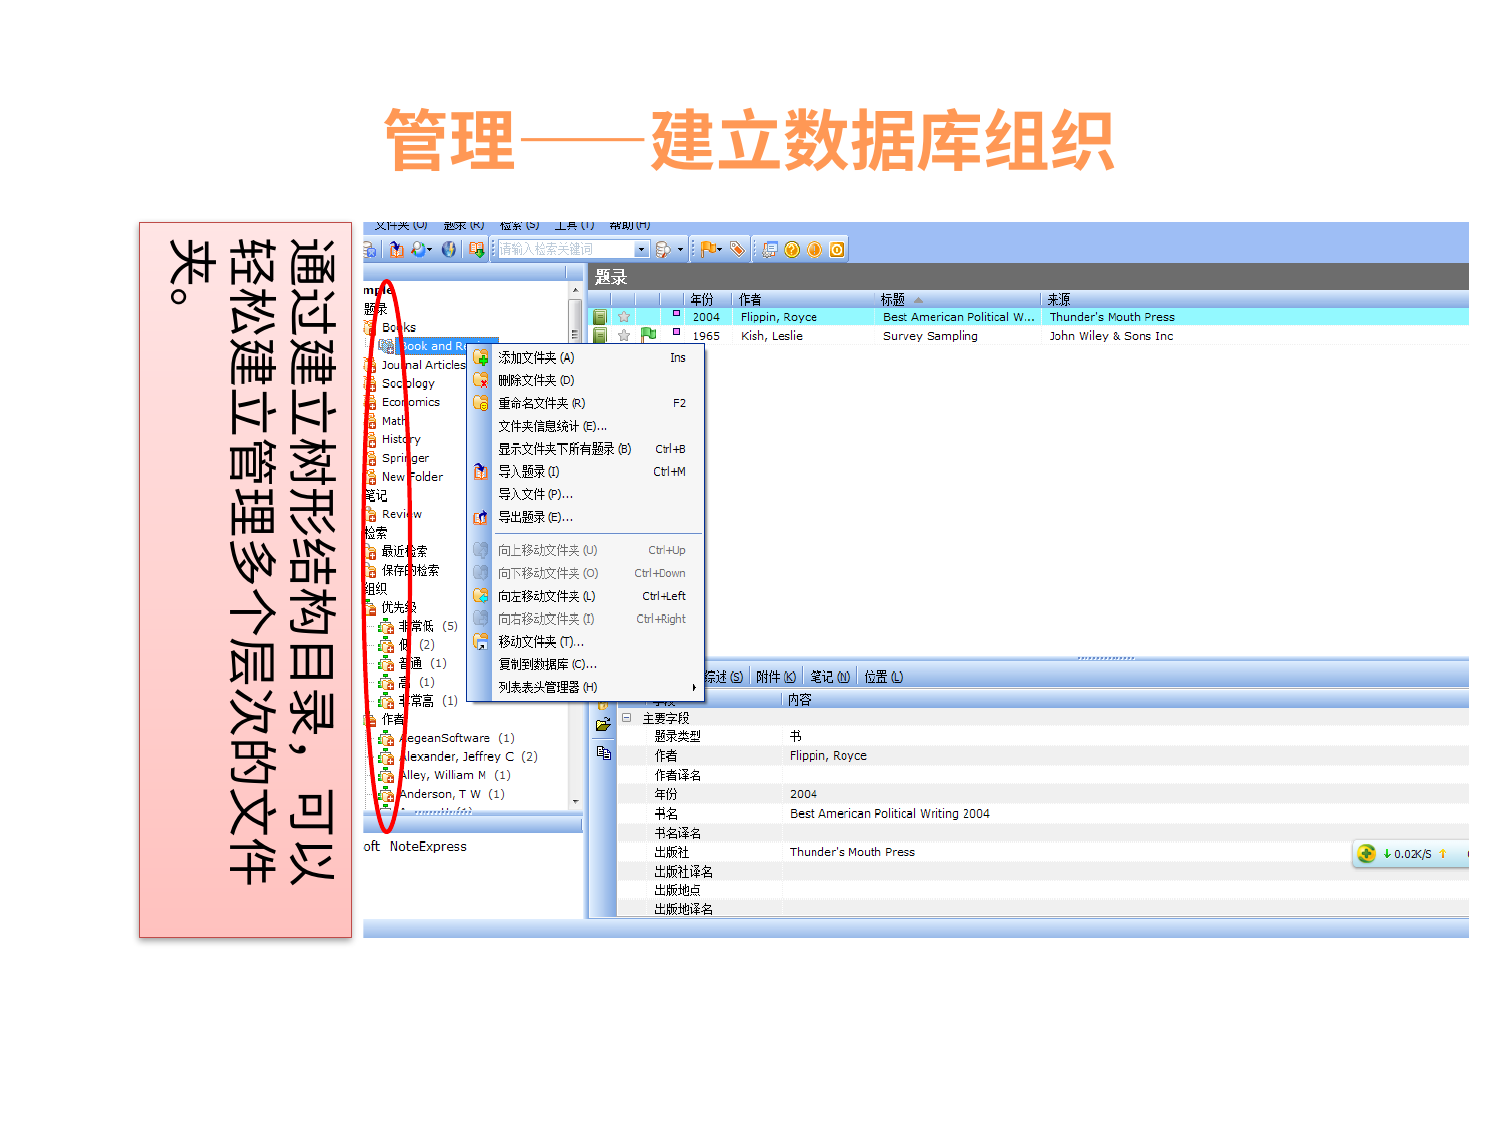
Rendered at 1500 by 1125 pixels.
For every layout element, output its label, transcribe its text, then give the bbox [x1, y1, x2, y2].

title 管理——建立数据库组织 [75, 45, 1425, 233]
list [363, 222, 1470, 938]
text_box 通过建立树形结构目录，可以轻松建立管理多个层次的文件夹。 [139, 222, 352, 938]
